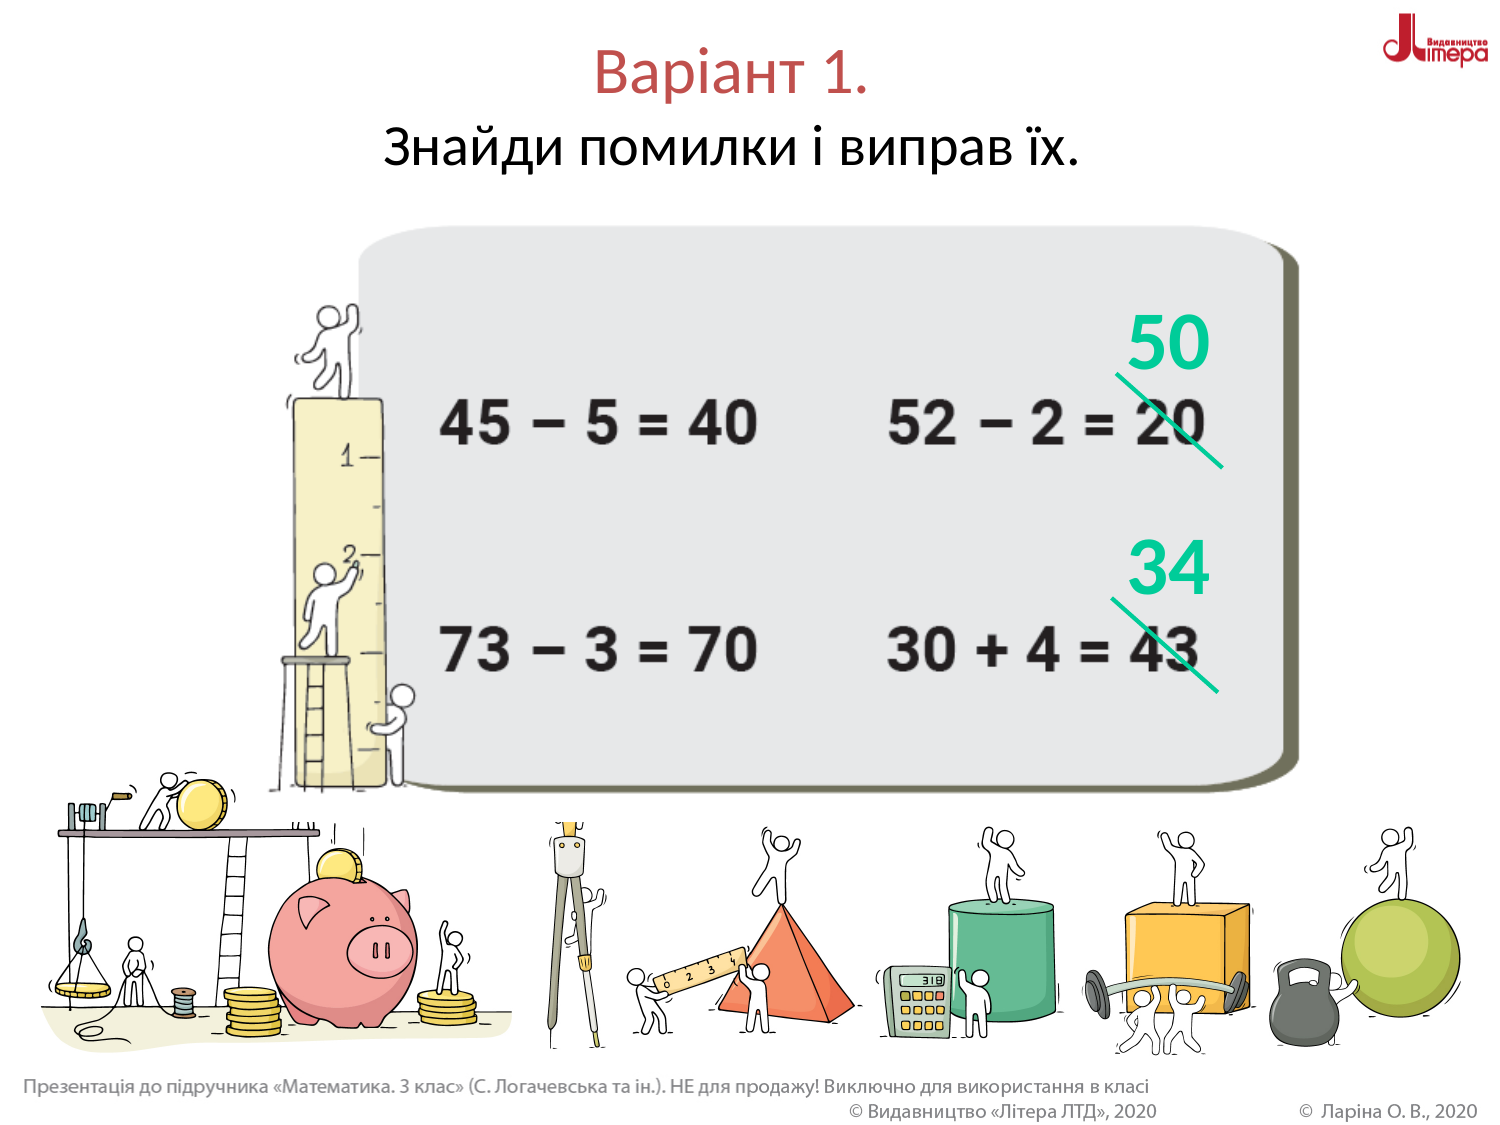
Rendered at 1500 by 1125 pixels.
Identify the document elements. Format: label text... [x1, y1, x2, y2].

picture [0, 0, 1500, 1125]
title Варіант 1. Знайди помилки і виправ їх. [29, 19, 1436, 185]
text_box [1115, 373, 1223, 469]
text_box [1111, 597, 1219, 693]
